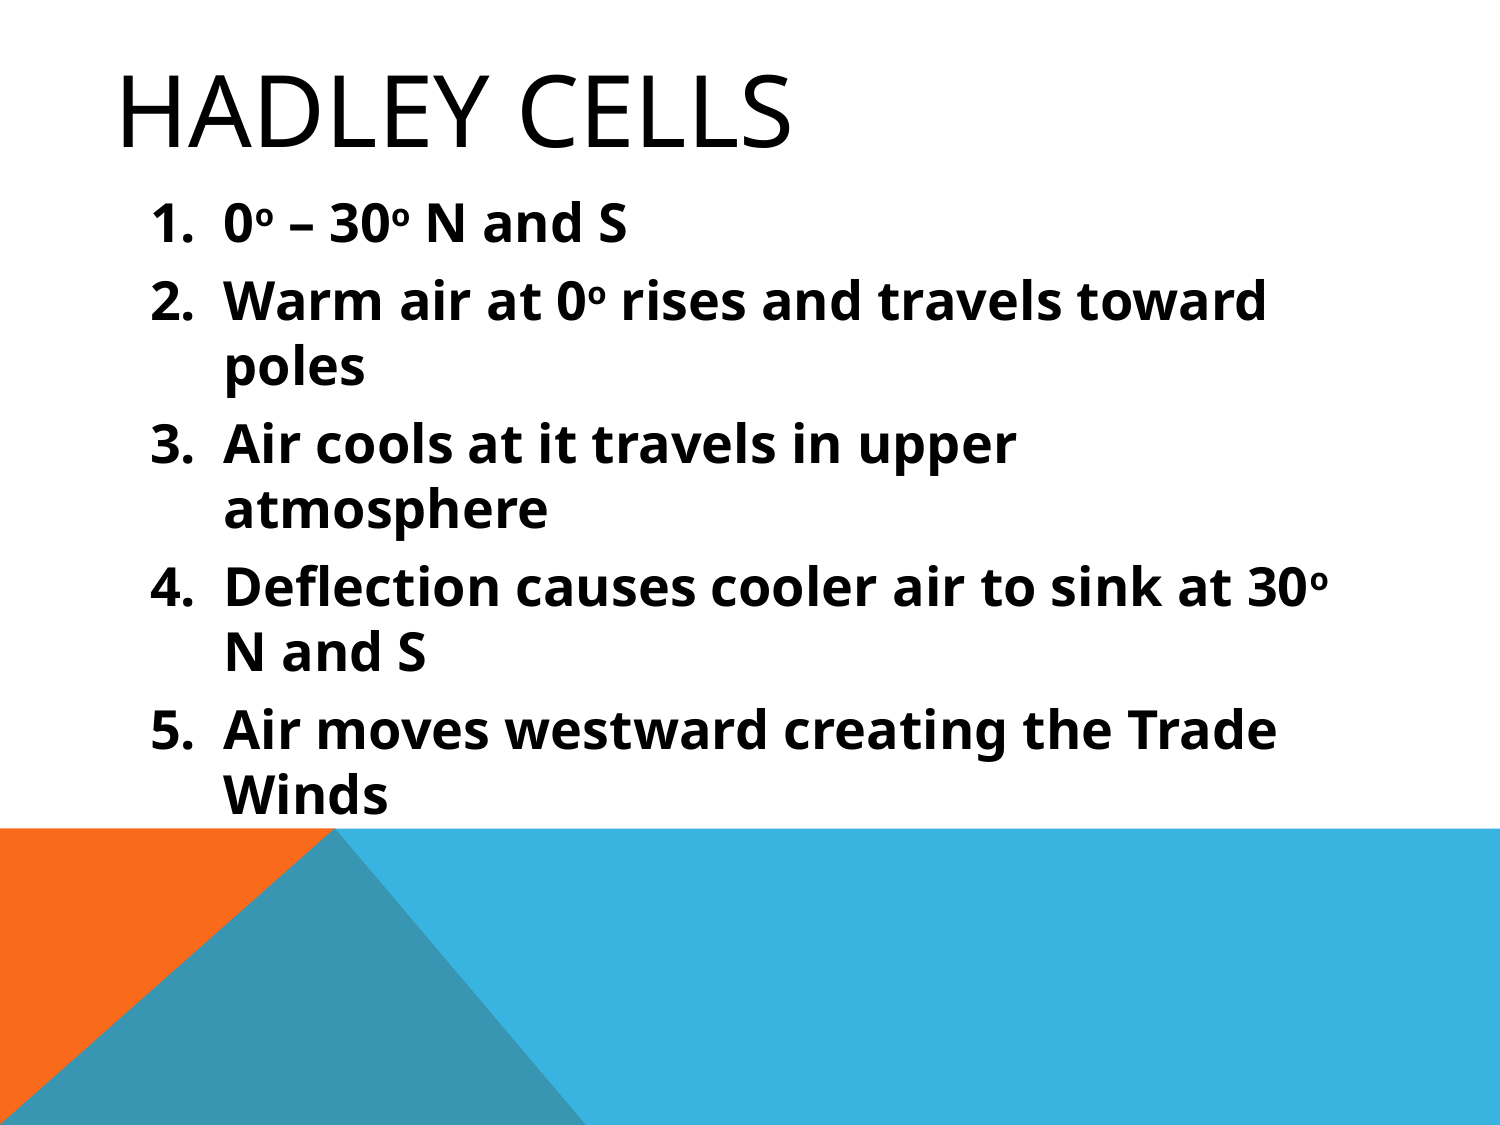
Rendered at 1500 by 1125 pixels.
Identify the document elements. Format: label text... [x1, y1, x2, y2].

list 0o – 30o N and S Warm air at 0o rises and travels toward poles Air cools at it travels in upper atmosphere Deflection causes cooler air to sink at 30o N and S Air moves westward creating the Trade Winds [135, 180, 1369, 838]
title Hadley cells [99, 62, 1334, 153]
